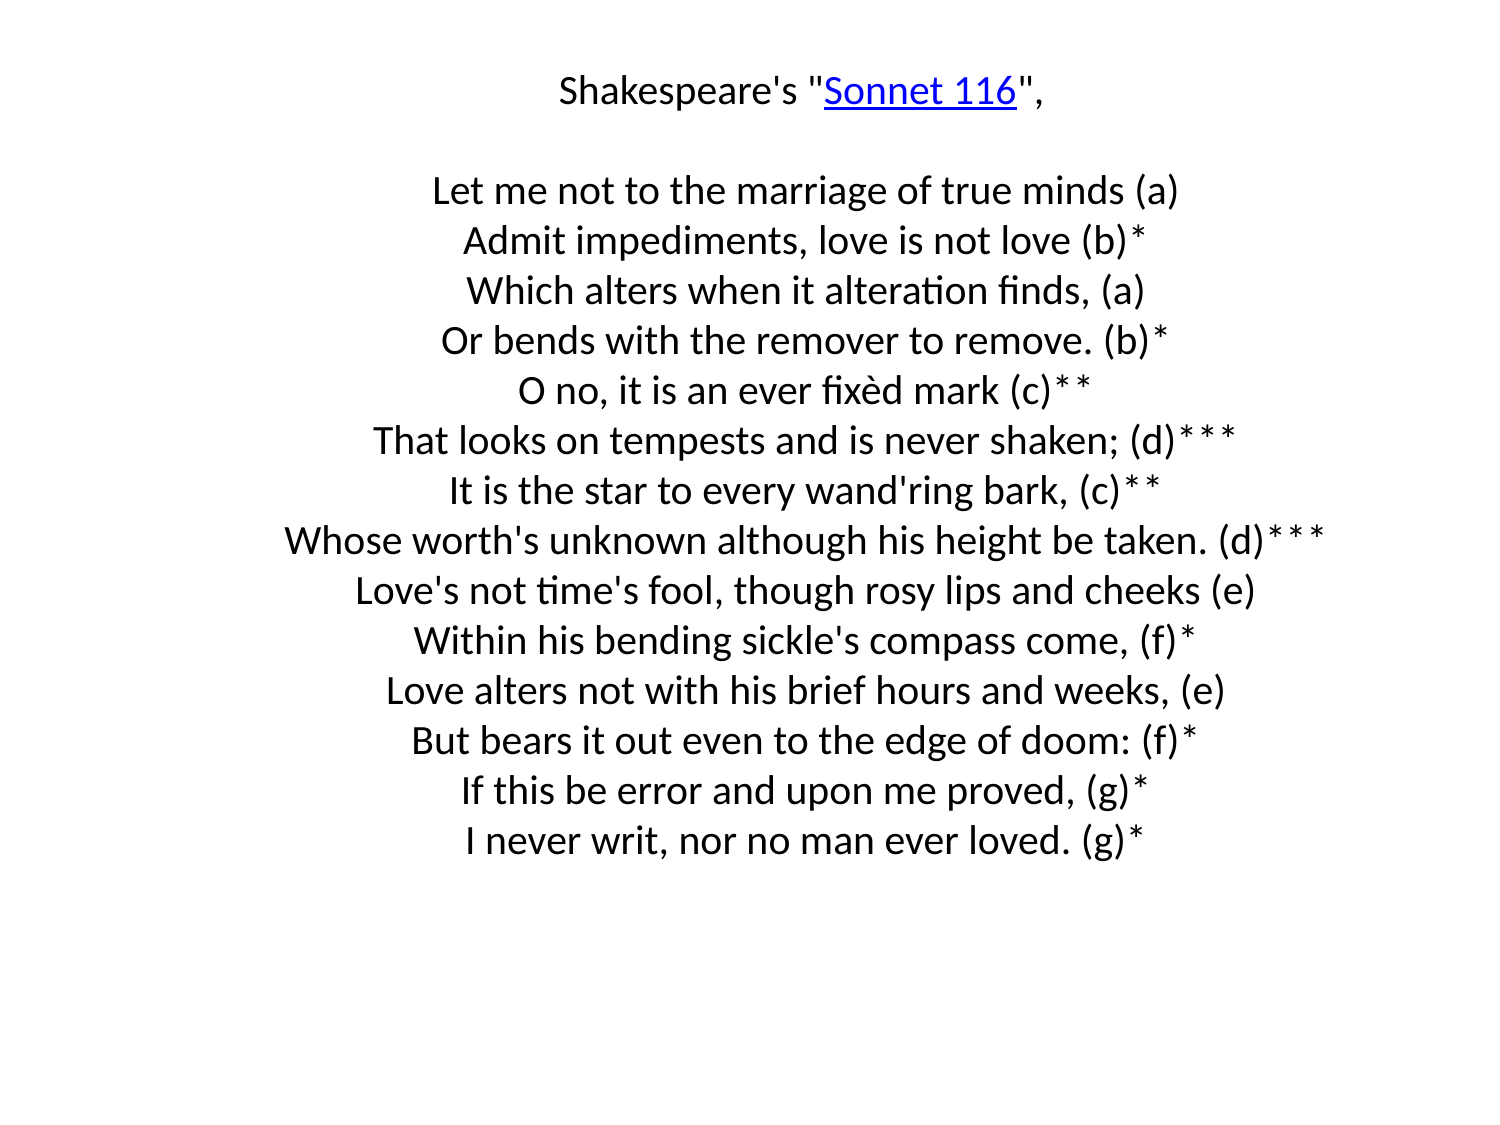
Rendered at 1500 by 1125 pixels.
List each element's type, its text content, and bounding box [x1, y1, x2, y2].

text_box Shakespeare's "Sonnet 116", Let me not to the marriage of true minds (a) Admit impediments, love is not love (b)* Which alters when it alteration finds, (a) Or bends with the remover to remove. (b)* O no, it is an ever fixèd mark (c)** That looks on tempests and is never shaken; (d)*** It is the star to every wand'ring bark, (c)** Whose worth's unknown although his height be taken. (d)*** Love's not time's fool, though rosy lips and cheeks (e) Within his bending sickle's compass come, (f)* Love alters not with his brief hours and weeks, (e) But bears it out even to the edge of doom: (f)* If this be error and upon me proved, (g)* I never writ, nor no man ever loved. (g)* [237, 55, 1375, 871]
